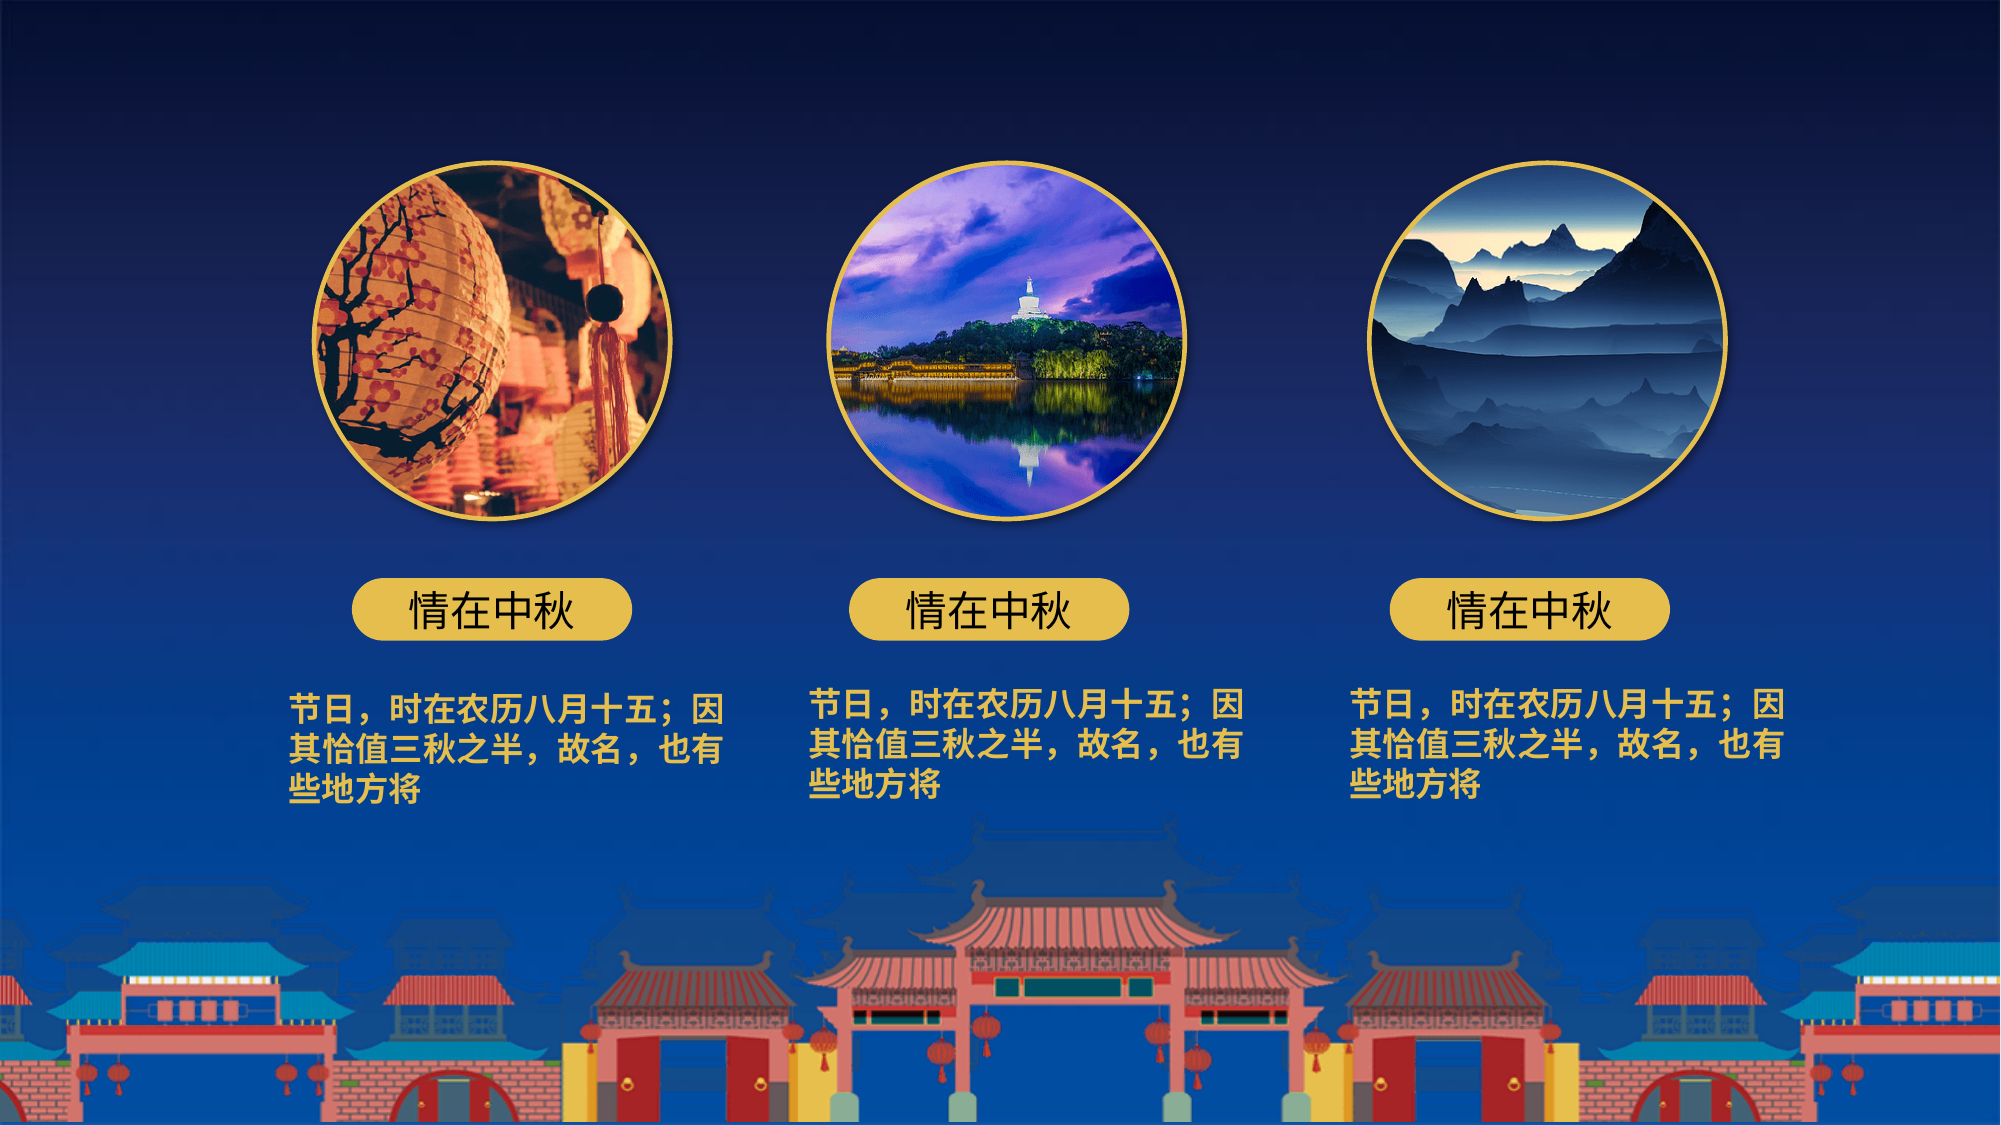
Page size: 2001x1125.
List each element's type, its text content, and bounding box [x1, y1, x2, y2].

text_box 情在中秋 [350, 577, 634, 642]
text_box 情在中秋 [847, 577, 1131, 642]
text_box 节日，时在农历八月十五；因其恰值三秋之半，故名，也有些地方将 [274, 680, 741, 769]
picture [0, 0, 2001, 1125]
text_box 情在中秋 [1388, 577, 1672, 642]
text_box 节日，时在农历八月十五；因其恰值三秋之半，故名，也有些地方将 [793, 675, 1261, 769]
text_box 节日，时在农历八月十五；因其恰值三秋之半，故名，也有些地方将 [1334, 675, 1801, 769]
